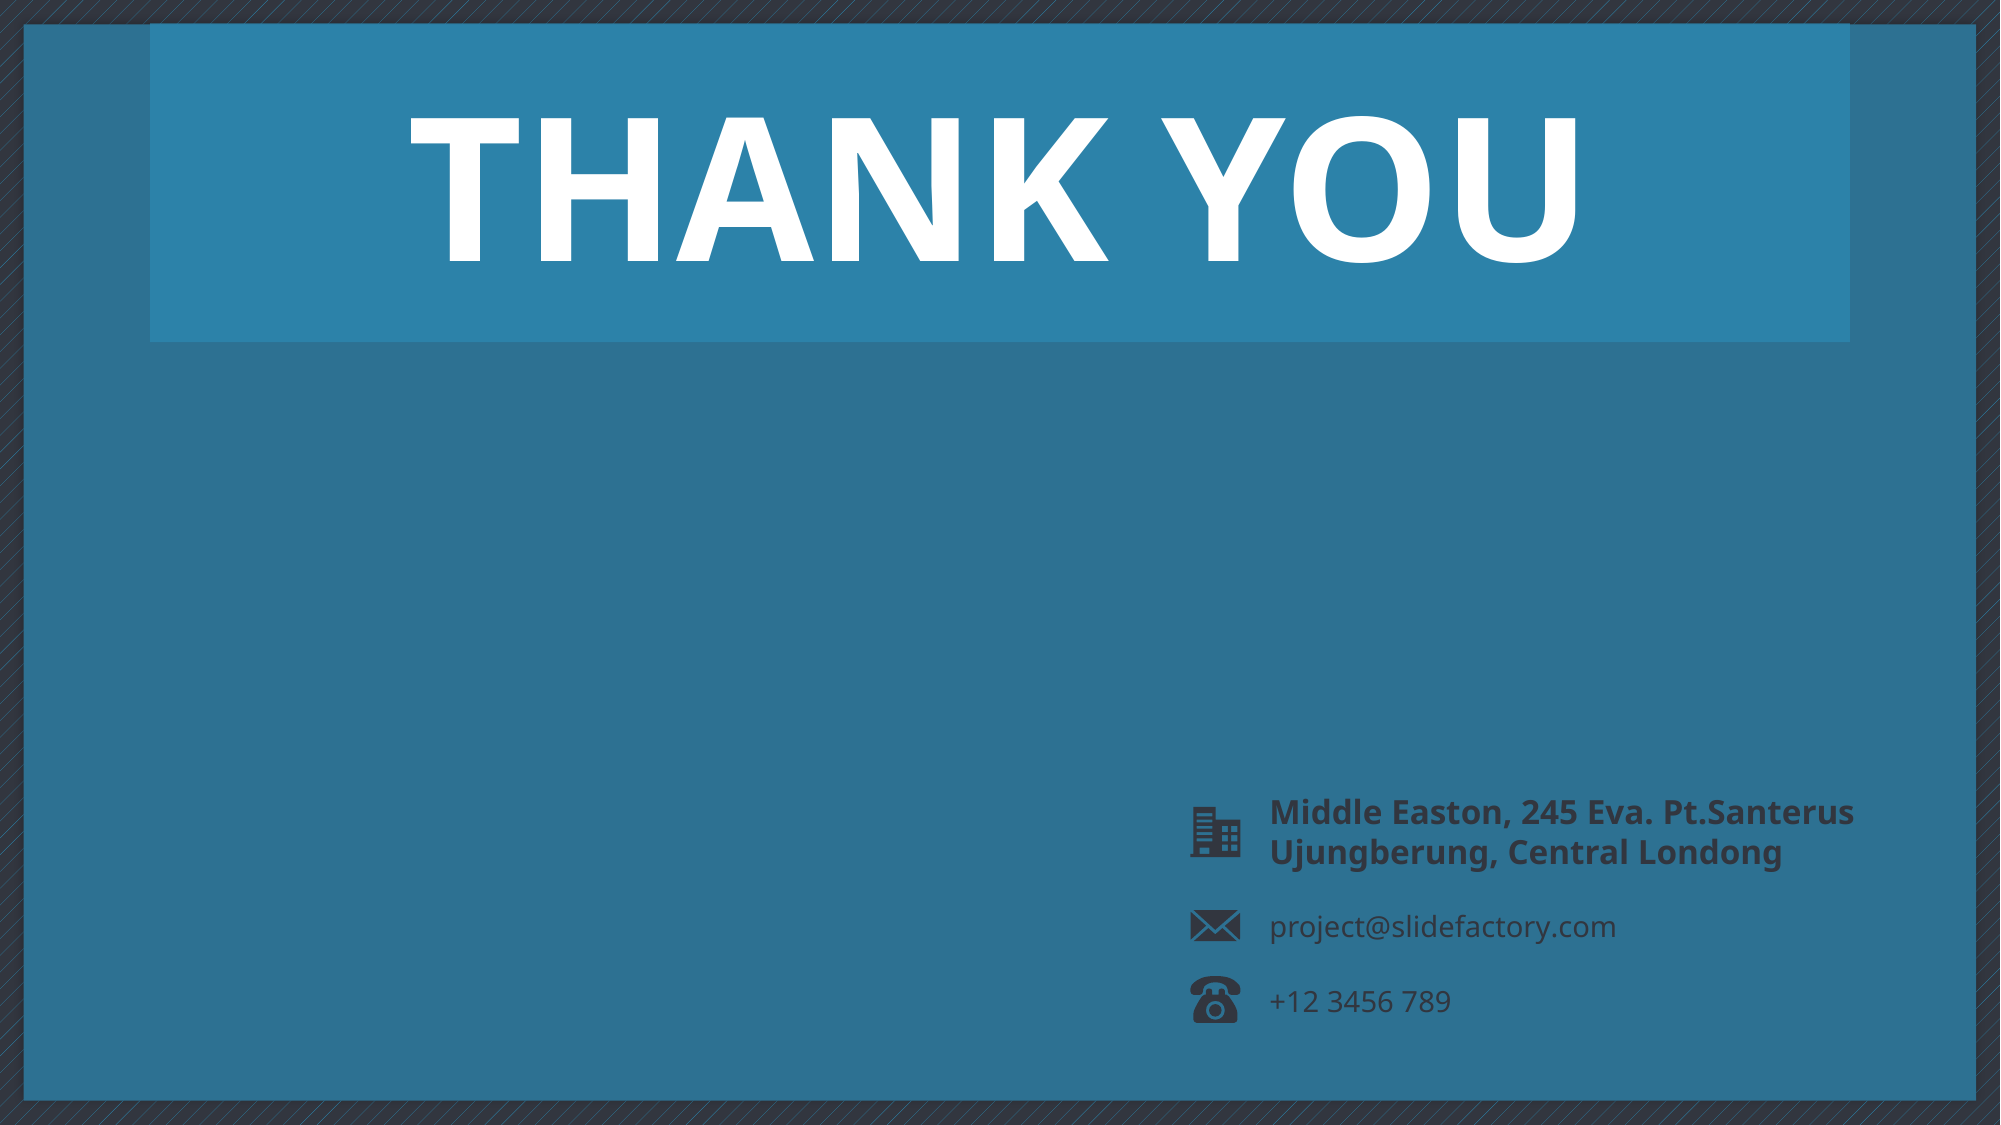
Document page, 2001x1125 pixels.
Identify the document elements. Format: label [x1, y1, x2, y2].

text_box [1190, 975, 1241, 1023]
picture [23, 24, 1977, 1101]
text_box [1190, 910, 1241, 942]
